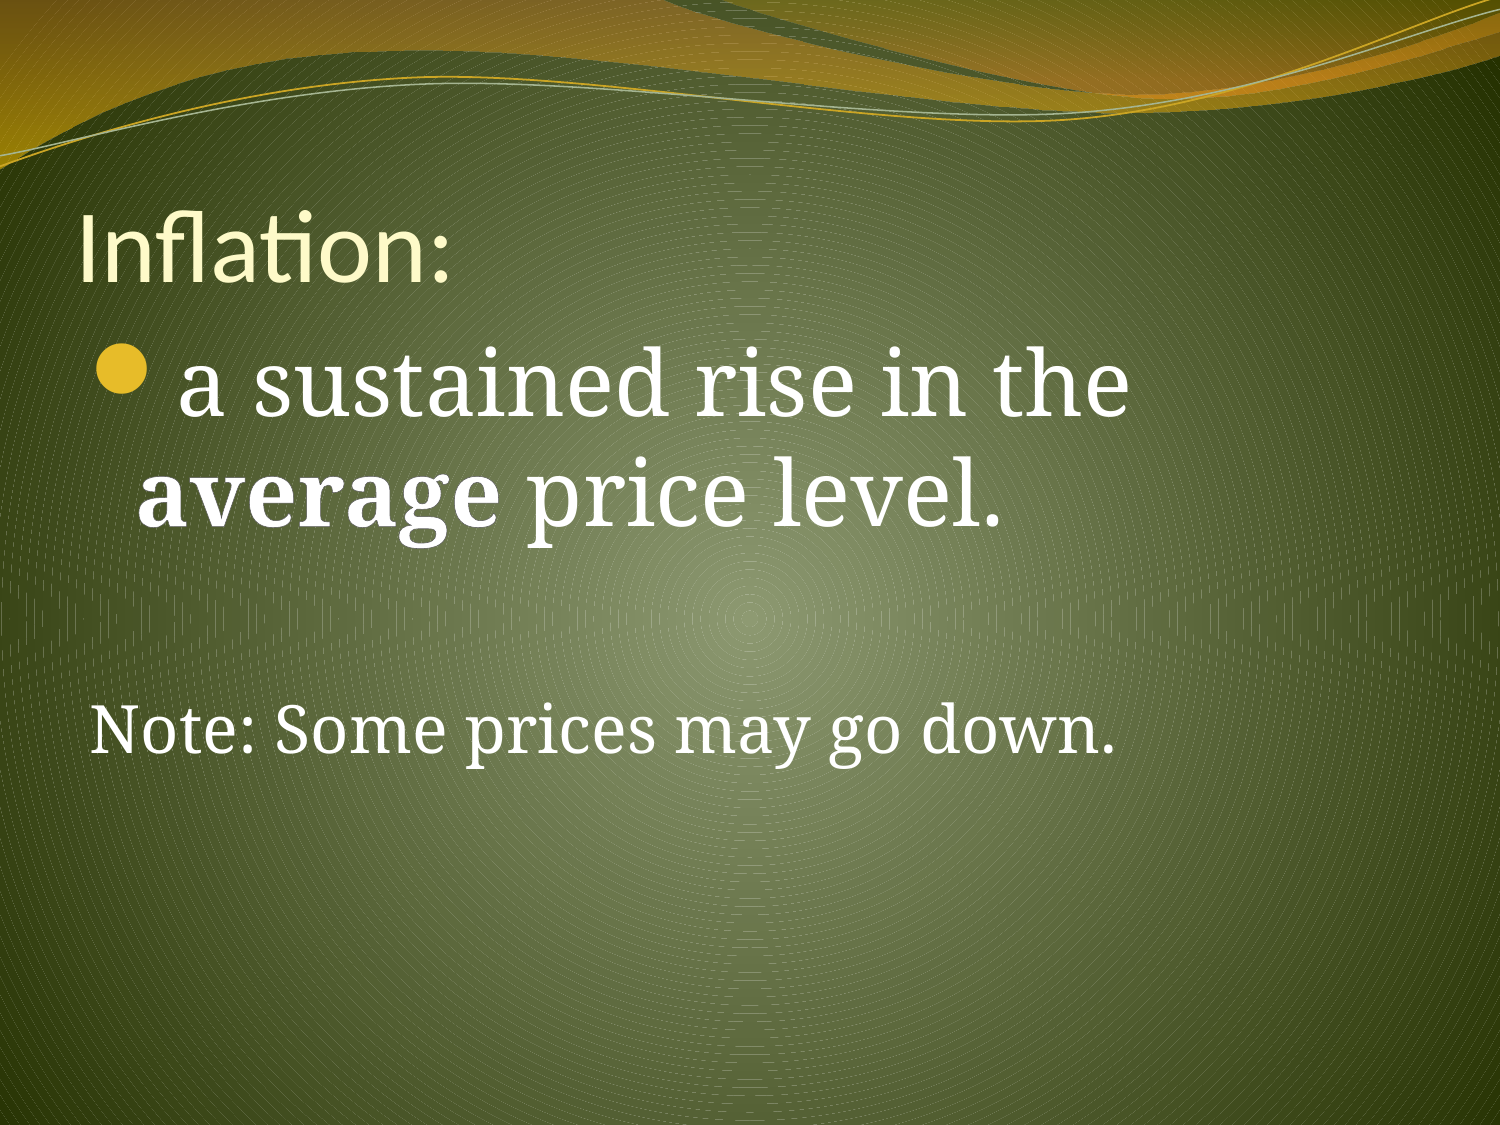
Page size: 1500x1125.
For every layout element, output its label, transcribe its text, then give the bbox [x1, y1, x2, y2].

list a sustained rise in the average price level. Note: Some prices may go down. [75, 317, 1425, 1038]
title Inflation: [75, 115, 1425, 303]
